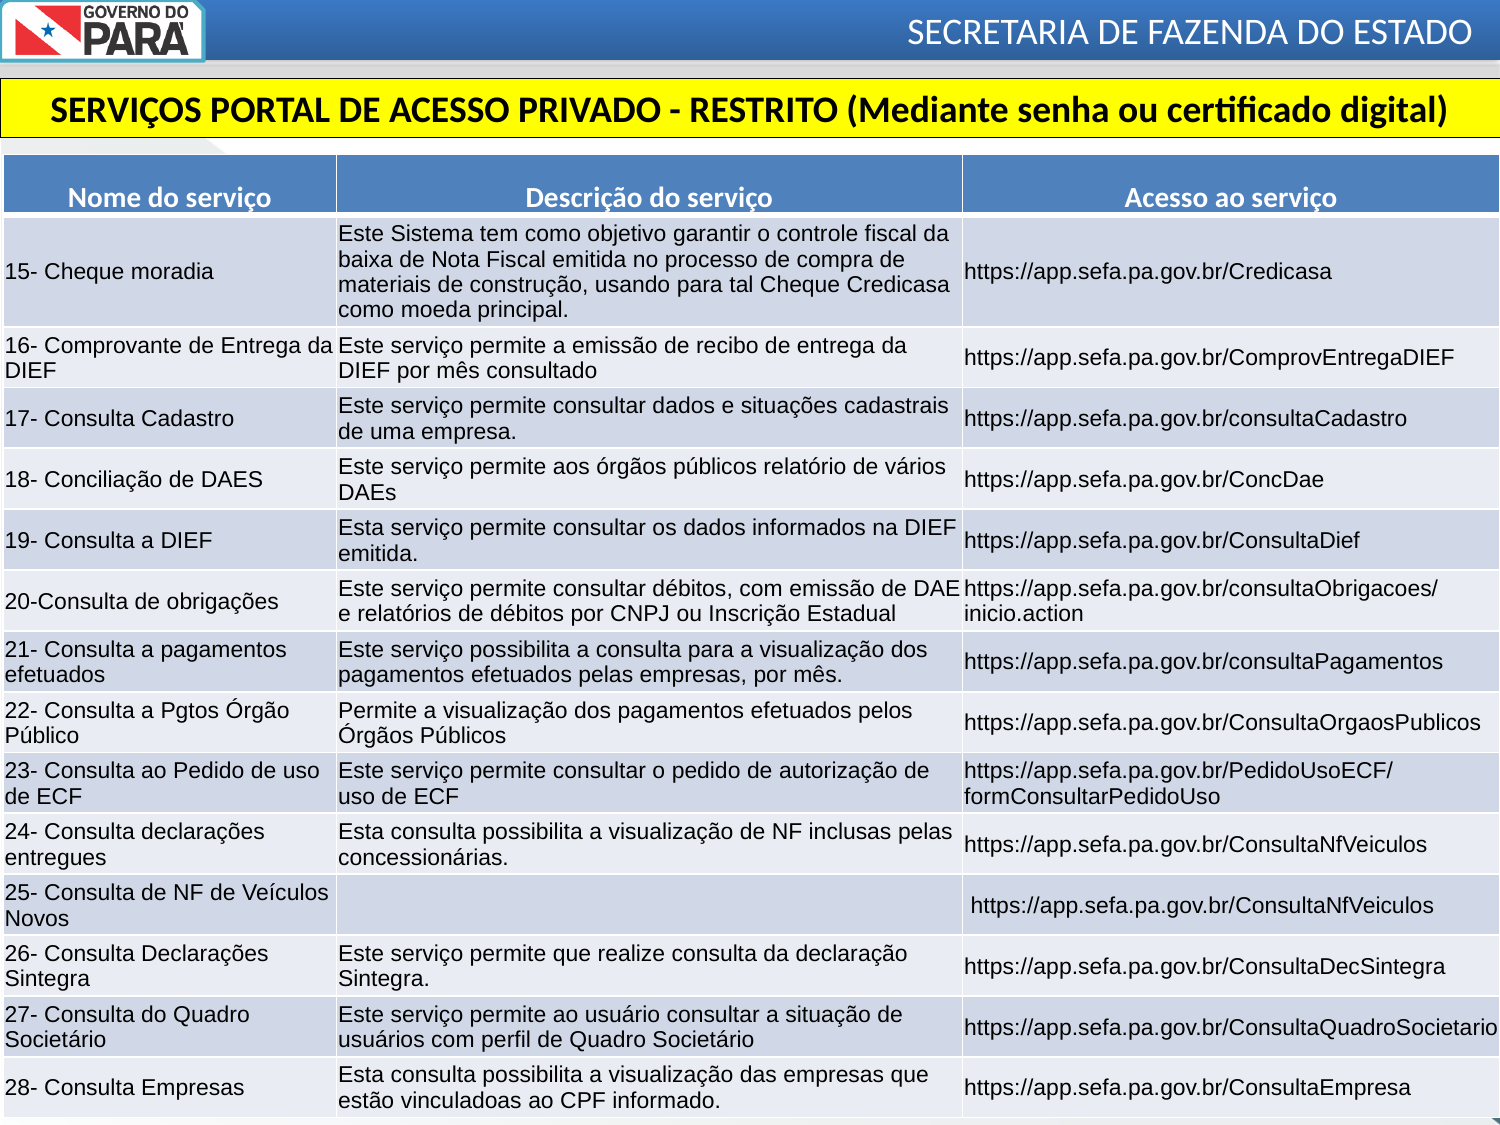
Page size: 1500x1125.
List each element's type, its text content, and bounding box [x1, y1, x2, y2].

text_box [0, 0, 204, 61]
table_cell https://app.sefa.pa.gov.br/Credicasa [963, 218, 1499, 326]
table_cell https://app.sefa.pa.gov.br/consultaCadastro [963, 388, 1499, 447]
table_cell Este serviço permite ao usuário consultar a situação de usuários com perfil de Quadro Societário [337, 997, 962, 1056]
table_cell Este serviço permite aos órgãos públicos relatório de vários DAEs [337, 449, 962, 508]
table_cell Este serviço permite a emissão de recibo de entrega da DIEF por mês consultado [337, 328, 962, 387]
table_cell 16- Comprovante de Entrega da DIEF [4, 328, 336, 387]
table_cell https://app.sefa.pa.gov.br/ConsultaQuadroSocietario [963, 997, 1499, 1056]
table_cell 18- Conciliação de DAES [4, 449, 336, 508]
table_cell Permite a visualização dos pagamentos efetuados pelos Órgãos Públicos [337, 693, 962, 752]
table_cell 22- Consulta a Pgtos Órgão Público [4, 693, 336, 752]
table_cell https://app.sefa.pa.gov.br/PedidoUsoECF/formConsultarPedidoUso [963, 753, 1499, 812]
table_cell 24- Consulta declarações entregues [4, 814, 336, 873]
table_cell https://app.sefa.pa.gov.br/consultaPagamentos [963, 632, 1499, 691]
table_cell 26- Consulta Declarações Sintegra [4, 936, 336, 995]
table_cell [337, 875, 962, 934]
table_cell Este serviço permite que realize consulta da declaração Sintegra. [337, 936, 962, 995]
table_cell 20-Consulta de obrigações [4, 571, 336, 630]
table_cell 17- Consulta Cadastro [4, 388, 336, 447]
table_cell https://app.sefa.pa.gov.br/consultaObrigacoes/inicio.action [963, 571, 1499, 630]
table_cell Este serviço permite consultar débitos, com emissão de DAE e relatórios de débitos por CNPJ ou Inscrição Estadual [337, 571, 962, 630]
table_cell 15- Cheque moradia [4, 218, 336, 326]
text_box SECRETARIA DE FAZENDA DO ESTADO [205, 0, 1500, 60]
table_cell https://app.sefa.pa.gov.br/ConsultaNfVeiculos [963, 814, 1499, 873]
table_cell 21- Consulta a pagamentos efetuados [4, 632, 336, 691]
table_cell https://app.sefa.pa.gov.br/ConcDae [963, 449, 1499, 508]
table_header Descrição do serviço [337, 155, 962, 212]
picture [0, 60, 1500, 78]
table_cell Este serviço possibilita a consulta para a visualização dos pagamentos efetuados pelas empresas, por mês. [337, 632, 962, 691]
text_box SERVIÇOS PORTAL DE ACESSO PRIVADO - RESTRITO (Mediante senha ou certificado digital) [0, 78, 1500, 138]
table_cell Esta consulta possibilita a visualização das empresas que estão vinculadoas ao CPF informado. [337, 1058, 962, 1117]
table_cell https://app.sefa.pa.gov.br/ConsultaNfVeiculos [963, 875, 1499, 934]
table_cell 19- Consulta a DIEF [4, 510, 336, 569]
picture [0, 138, 1500, 1125]
table_cell Esta serviço permite consultar os dados informados na DIEF emitida. [337, 510, 962, 569]
table_cell Esta consulta possibilita a visualização de NF inclusas pelas concessionárias. [337, 814, 962, 873]
table_cell 23- Consulta ao Pedido de uso de ECF [4, 753, 336, 812]
table_cell Este serviço permite consultar o pedido de autorização de uso de ECF [337, 753, 962, 812]
table_cell https://app.sefa.pa.gov.br/ConsultaDecSintegra [963, 936, 1499, 995]
table_cell Este serviço permite consultar dados e situações cadastrais de uma empresa. [337, 388, 962, 447]
table_cell Este Sistema tem como objetivo garantir o controle fiscal da baixa de Nota Fiscal emitida no processo de compra de materiais de construção, usando para tal Cheque Credicasa como moeda principal. [337, 218, 962, 326]
table_cell 25- Consulta de NF de Veículos Novos [4, 875, 336, 934]
table_cell https://app.sefa.pa.gov.br/ComprovEntregaDIEF [963, 328, 1499, 387]
table_cell https://app.sefa.pa.gov.br/ConsultaOrgaosPublicos [963, 693, 1499, 752]
table_cell 27- Consulta do Quadro Societário [4, 997, 336, 1056]
table_cell https://app.sefa.pa.gov.br/ConsultaEmpresa [963, 1058, 1499, 1117]
table_cell 28- Consulta Empresas [4, 1058, 336, 1117]
table_cell https://app.sefa.pa.gov.br/ConsultaDief [963, 510, 1499, 569]
table_header Nome do serviço [4, 155, 336, 212]
table_header Acesso ao serviço [963, 155, 1499, 212]
